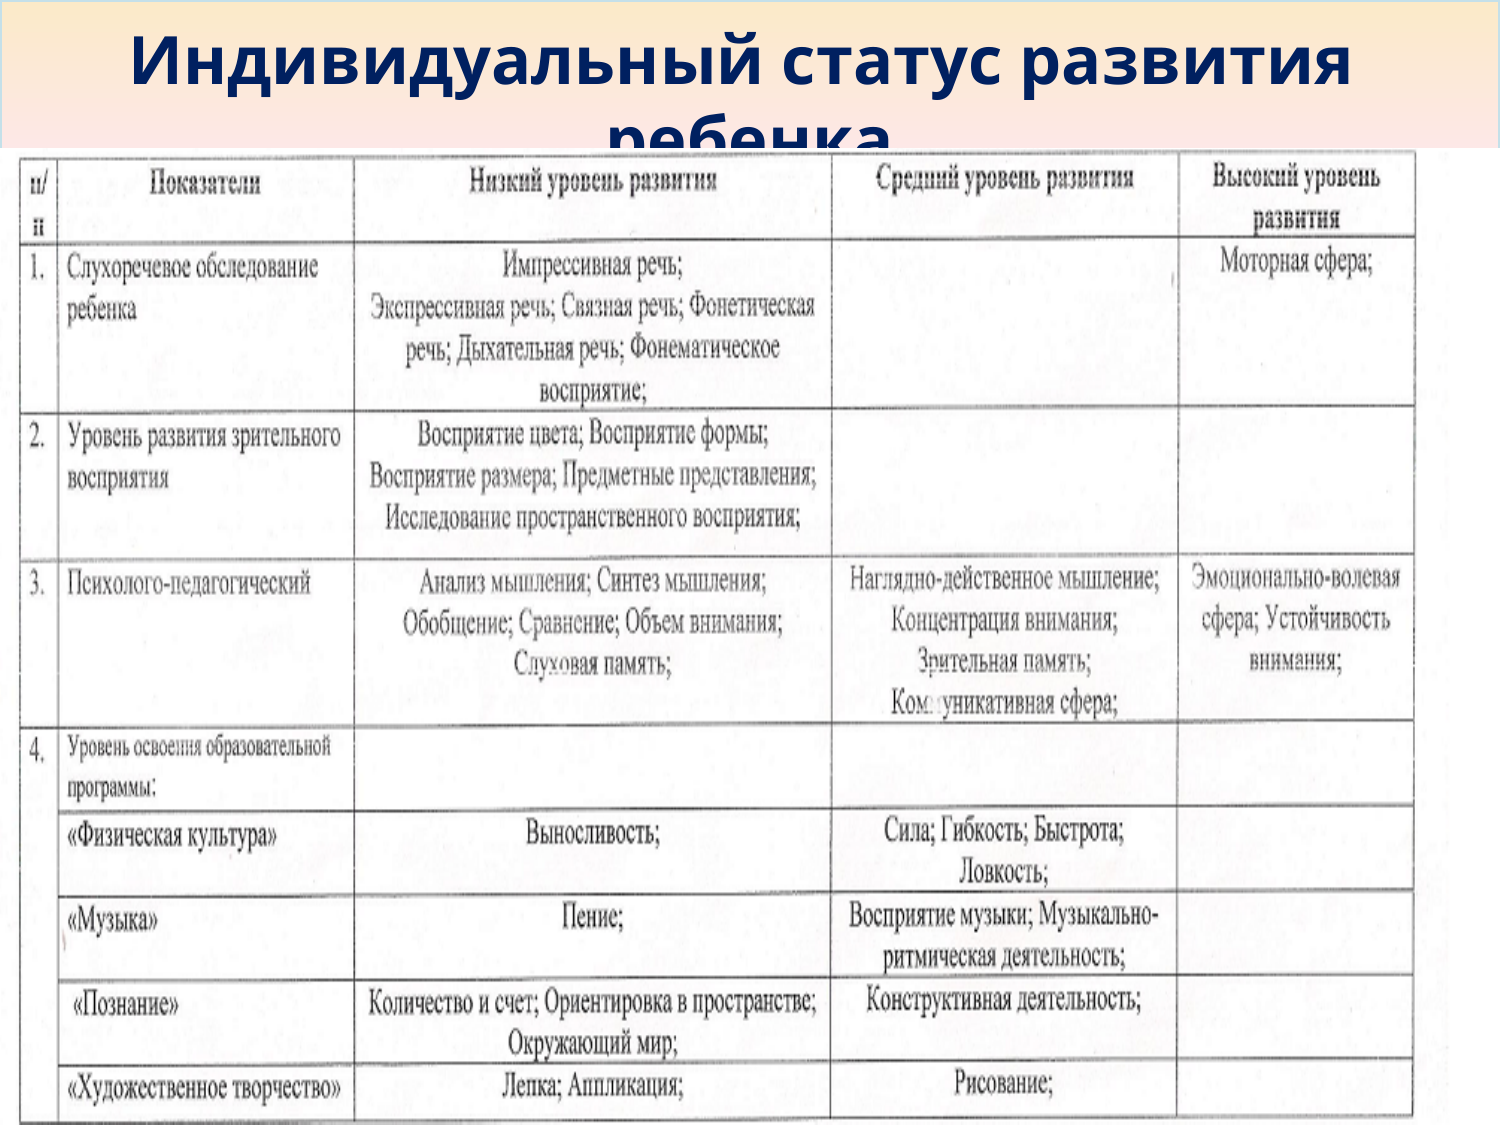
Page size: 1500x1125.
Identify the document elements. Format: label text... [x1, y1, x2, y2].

picture [0, 148, 1500, 1125]
text_box Индивидуальный статус развития ребенка [0, 0, 1500, 148]
